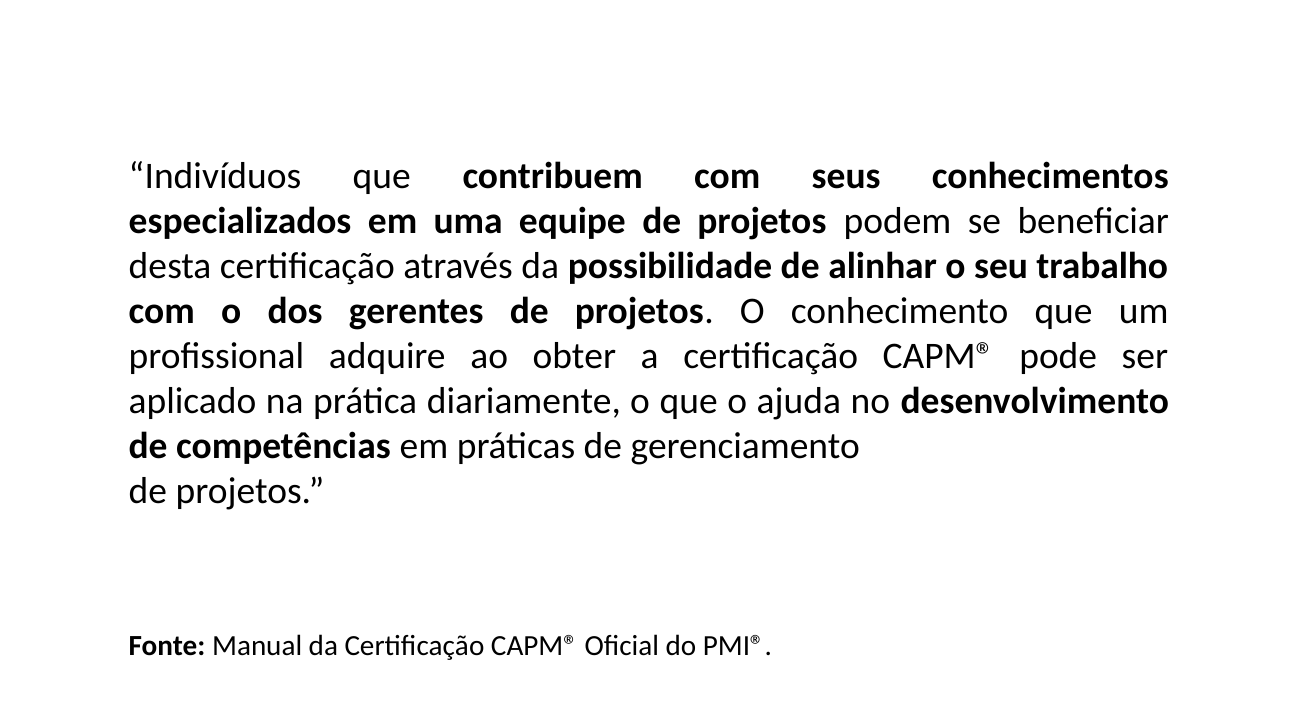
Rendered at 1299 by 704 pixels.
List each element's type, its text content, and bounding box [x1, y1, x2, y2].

text_box “Indivíduos que contribuem com seus conhecimentos especializados em uma equipe de projetos podem se beneficiar desta certificação através da possibilidade de alinhar o seu trabalho com o dos gerentes de projetos. O conhecimento que um profissional adquire ao obter a certificação CAPM® pode ser aplicado na prática diariamente, o que o ajuda no desenvolvimento de competências em práticas de gerenciamento de projetos.” [117, 145, 1181, 559]
text_box Fonte: Manual da Certificação CAPM® Oficial do PMI®. [117, 620, 1181, 671]
